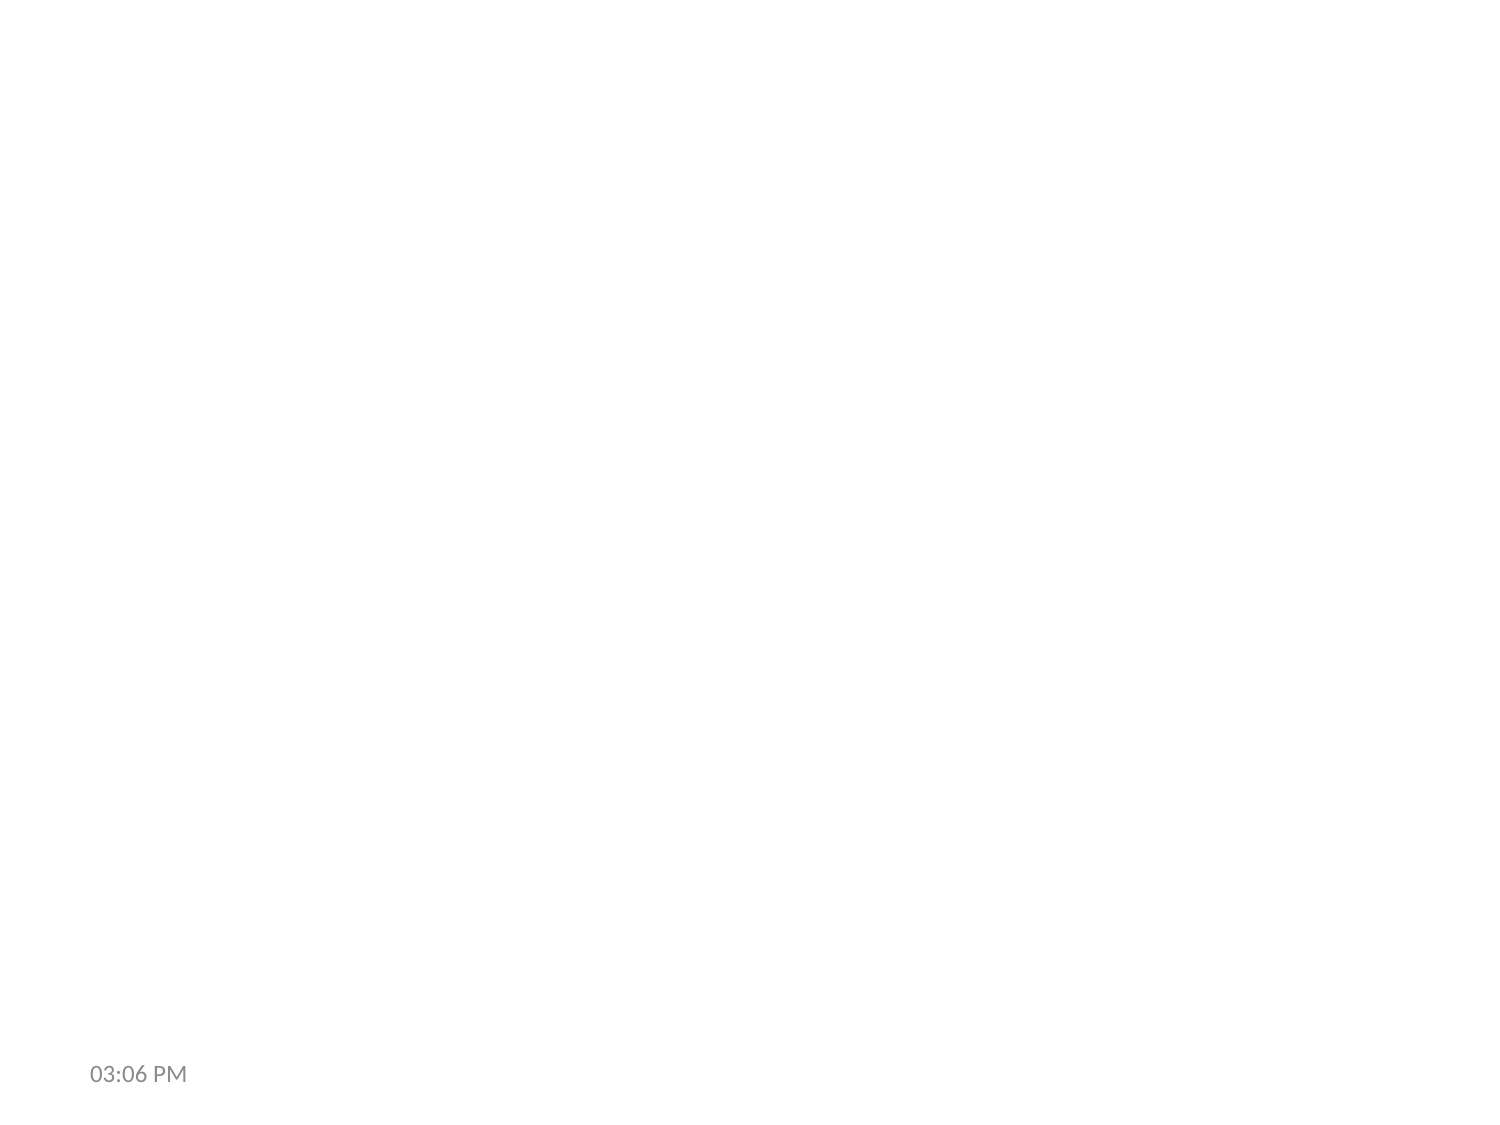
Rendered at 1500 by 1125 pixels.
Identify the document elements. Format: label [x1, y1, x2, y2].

slide_number [75, 1042, 425, 1103]
